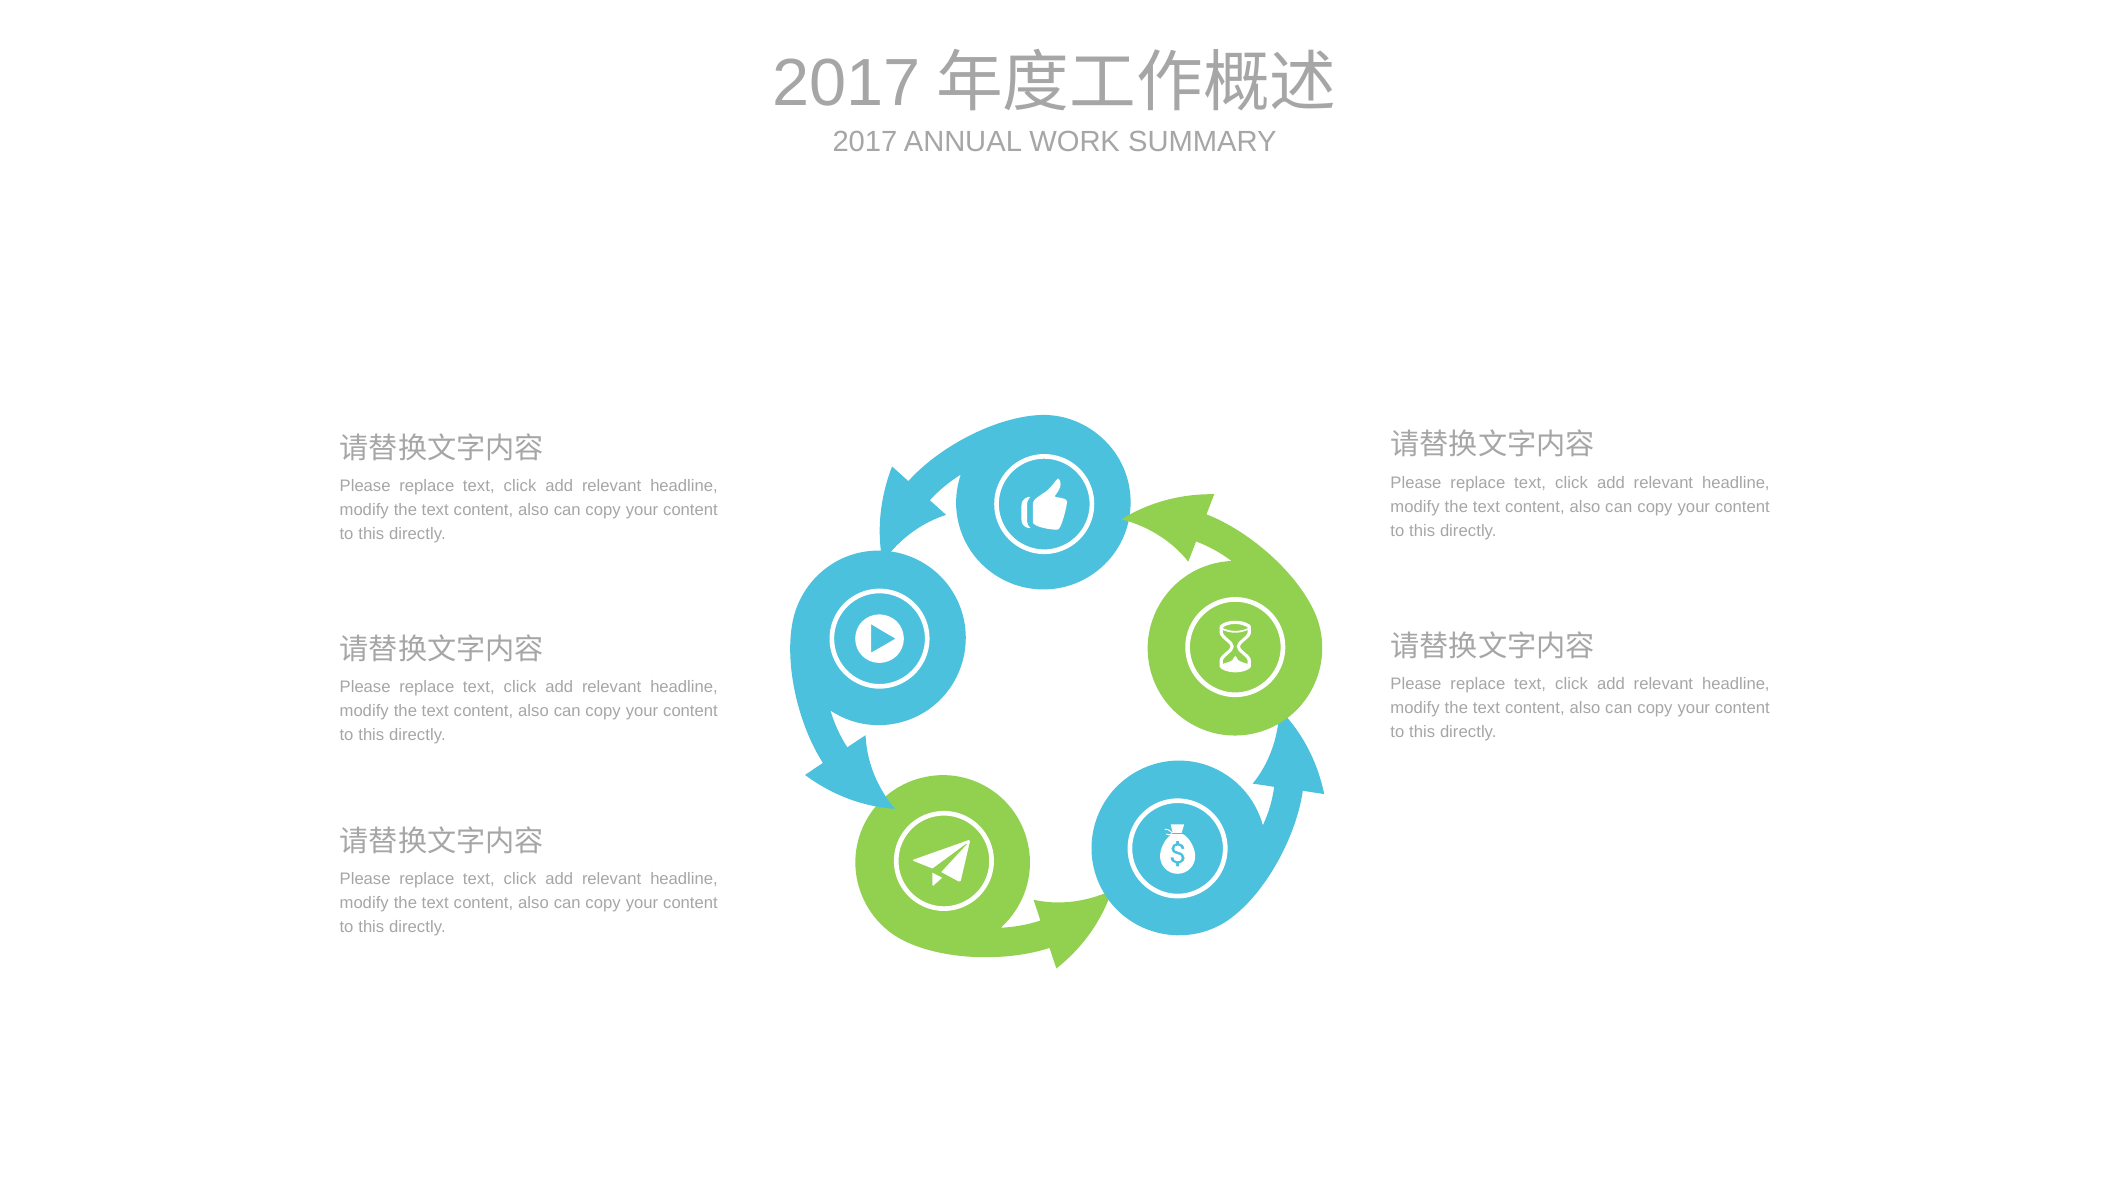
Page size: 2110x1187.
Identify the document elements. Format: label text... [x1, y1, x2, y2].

text_box 请替换文字内容 [339, 814, 674, 857]
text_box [876, 413, 1141, 600]
text_box Please replace text, click add relevant headline, modify the text content, also can copy your content to this directly. [1390, 668, 1771, 741]
text_box Please replace text, click add relevant headline, modify the text content, also can copy your content to this directly. [339, 470, 719, 543]
text_box Please replace text, click add relevant headline, modify the text content, also can copy your content to this directly. [339, 863, 719, 936]
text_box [1121, 493, 1326, 748]
text_box 2017年度工作概述 [730, 38, 1379, 119]
text_box 2017 ANNUAL WORK SUMMARY [824, 122, 1285, 158]
text_box Please replace text, click add relevant headline, modify the text content, also can copy your content to this directly. [1390, 467, 1771, 540]
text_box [783, 538, 979, 809]
text_box 请替换文字内容 [1390, 620, 1726, 662]
text_box Please replace text, click add relevant headline, modify the text content, also can copy your content to this directly. [339, 672, 719, 745]
text_box 请替换文字内容 [339, 623, 674, 666]
text_box 请替换文字内容 [1390, 418, 1726, 461]
text_box 请替换文字内容 [339, 422, 674, 464]
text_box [847, 766, 1113, 969]
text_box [1082, 709, 1325, 940]
